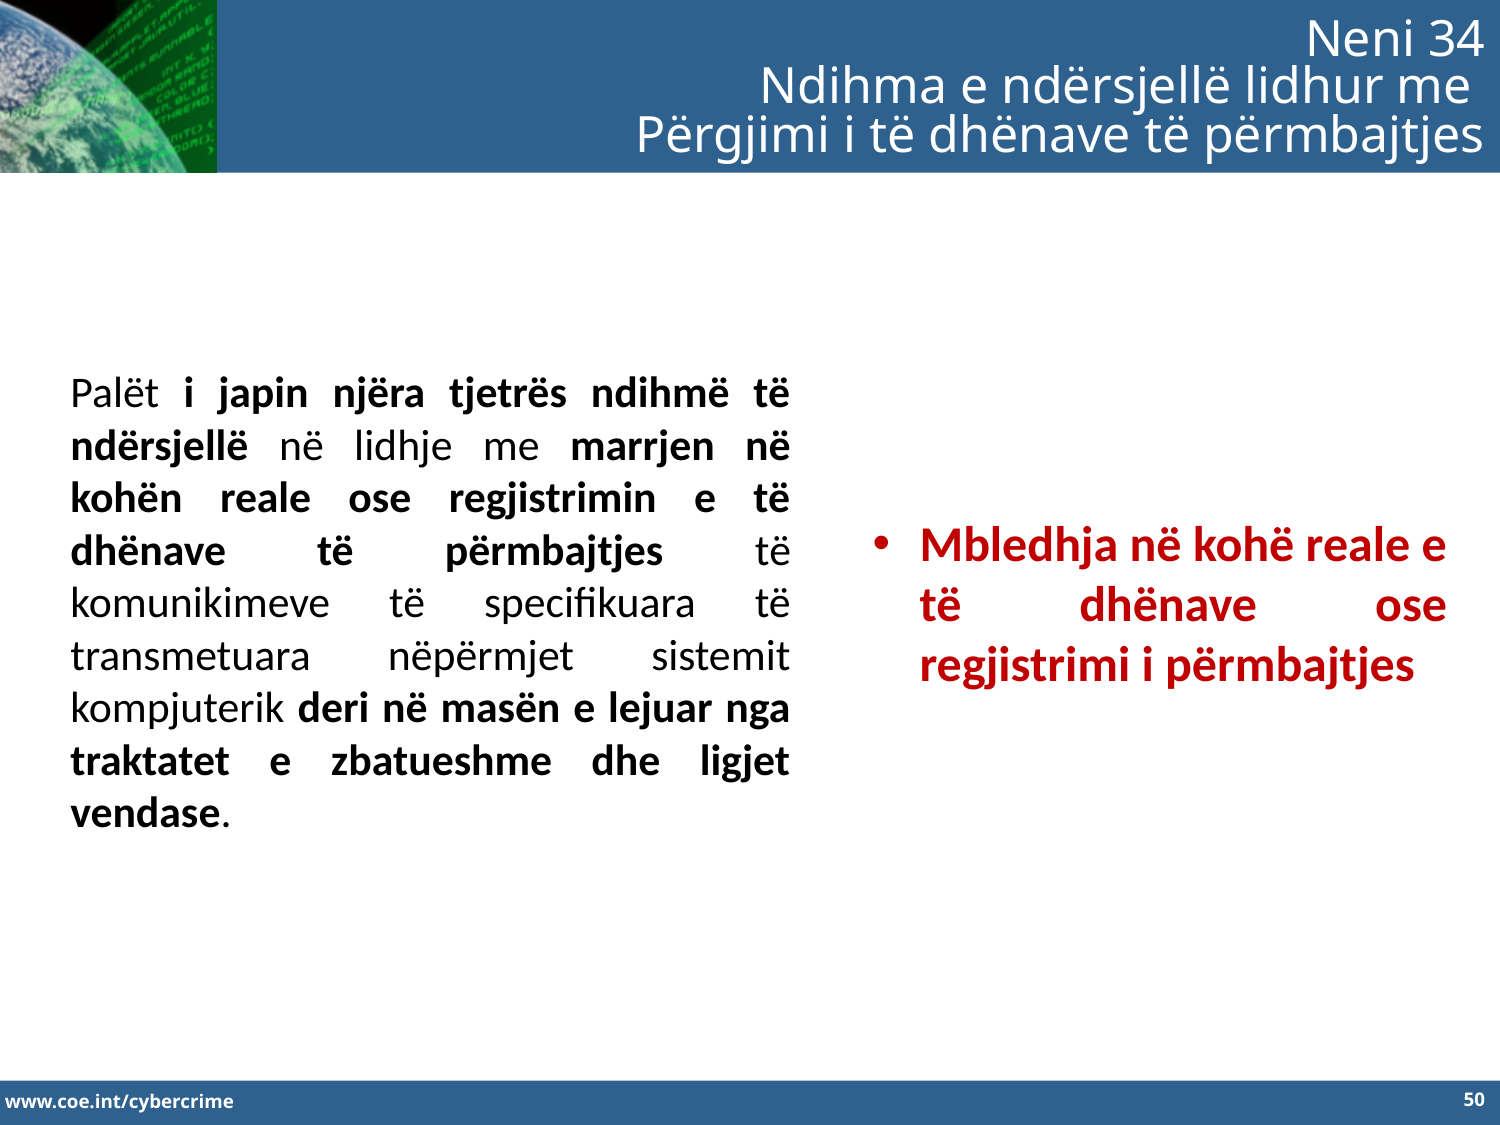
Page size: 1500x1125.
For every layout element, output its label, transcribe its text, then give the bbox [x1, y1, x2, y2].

slide_number 50 [1149, 1079, 1500, 1125]
text_box Palët i japin njëra tjetrës ndihmë të ndërsjellë në lidhje me marrjen në kohën reale ose regjistrimin e të dhënave të përmbajtjes të komunikimeve të specifikuara të transmetuara nëpërmjet sistemit kompjuterik deri në masën e lejuar nga traktatet e zbatueshme dhe ligjet vendase. [55, 356, 806, 845]
text_box Mbledhja në kohë reale e të dhënave ose regjistrimi i përmbajtjes [858, 504, 1463, 700]
text_box Neni 34 Ndihma e ndërsjellë lidhur me Përgjimi i të dhënave të përmbajtjes [332, 13, 1500, 166]
picture [0, 1, 217, 173]
